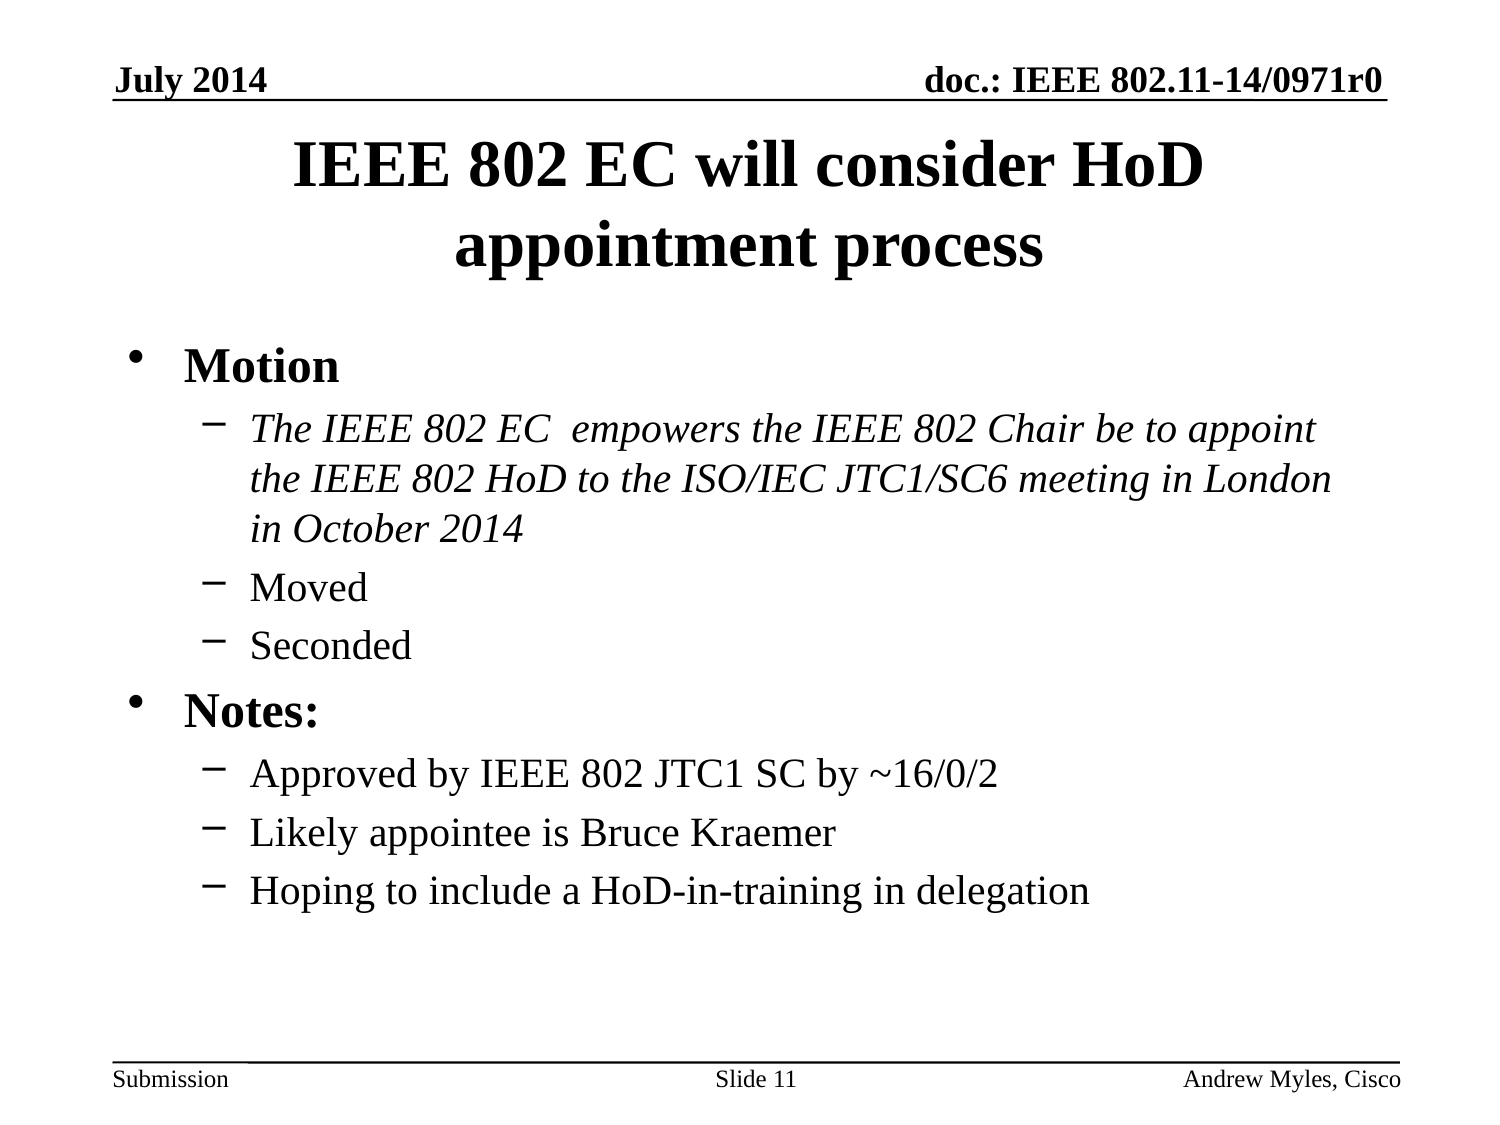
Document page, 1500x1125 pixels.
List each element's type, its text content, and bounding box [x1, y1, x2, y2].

footer Andrew Myles, Cisco [1169, 1061, 1402, 1093]
slide_number Slide 11 [712, 1061, 800, 1093]
title IEEE 802 EC will consider HoD appointment process [112, 112, 1388, 288]
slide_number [114, 54, 270, 101]
list Motion The IEEE 802 EC empowers the IEEE 802 Chair be to appoint the IEEE 802 HoD to the ISO/IEC JTC1/SC6 meeting in London in October 2014 Moved Seconded Notes: Approved by IEEE 802 JTC1 SC by ~16/0/2 Likely appointee is Bruce Kraemer Hoping to include a HoD-in-training in delegation [112, 324, 1388, 1001]
